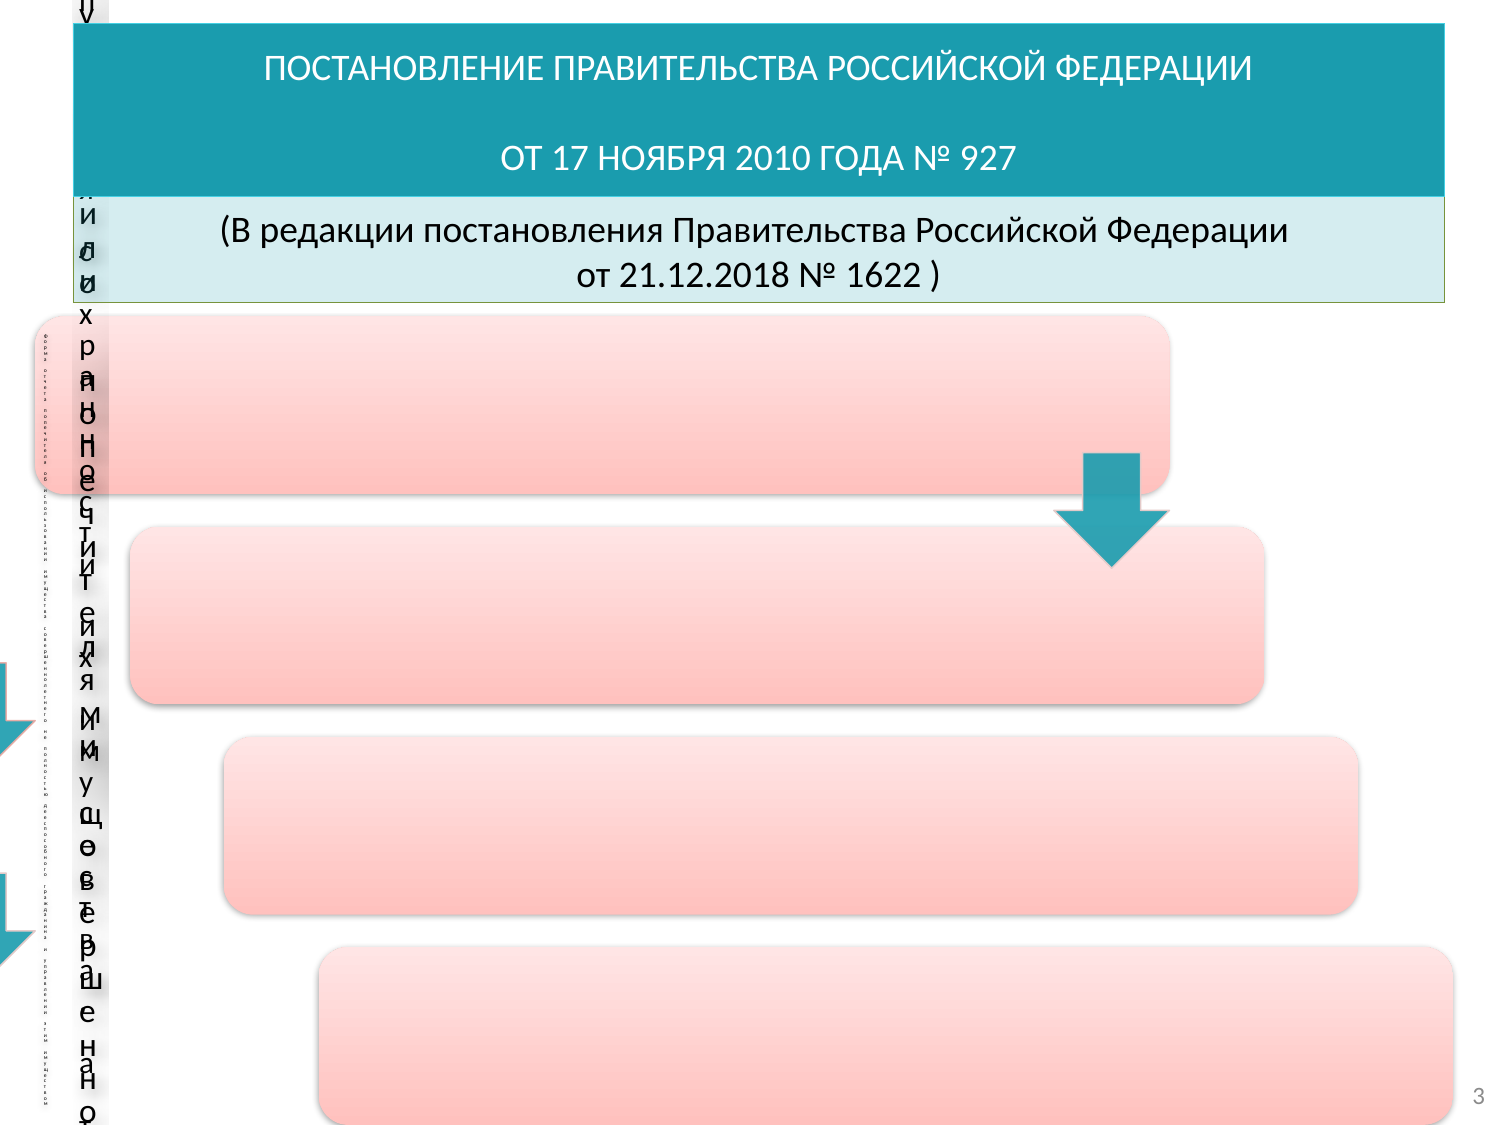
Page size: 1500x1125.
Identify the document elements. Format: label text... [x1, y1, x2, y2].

title ПОСТАНОВЛЕНИЕ ПРАВИТЕЛЬСТВА РОССИЙСКОЙ ФЕДЕРАЦИИ ОТ 17 НОЯБРЯ 2010 ГОДА № 927 [73, 23, 1445, 197]
text_box (В редакции постановления Правительства Российской Федерации от 21.12.2018 № 1622 ) [73, 197, 1445, 303]
slide_number 3 [1458, 1065, 1500, 1125]
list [34, 316, 1454, 1125]
